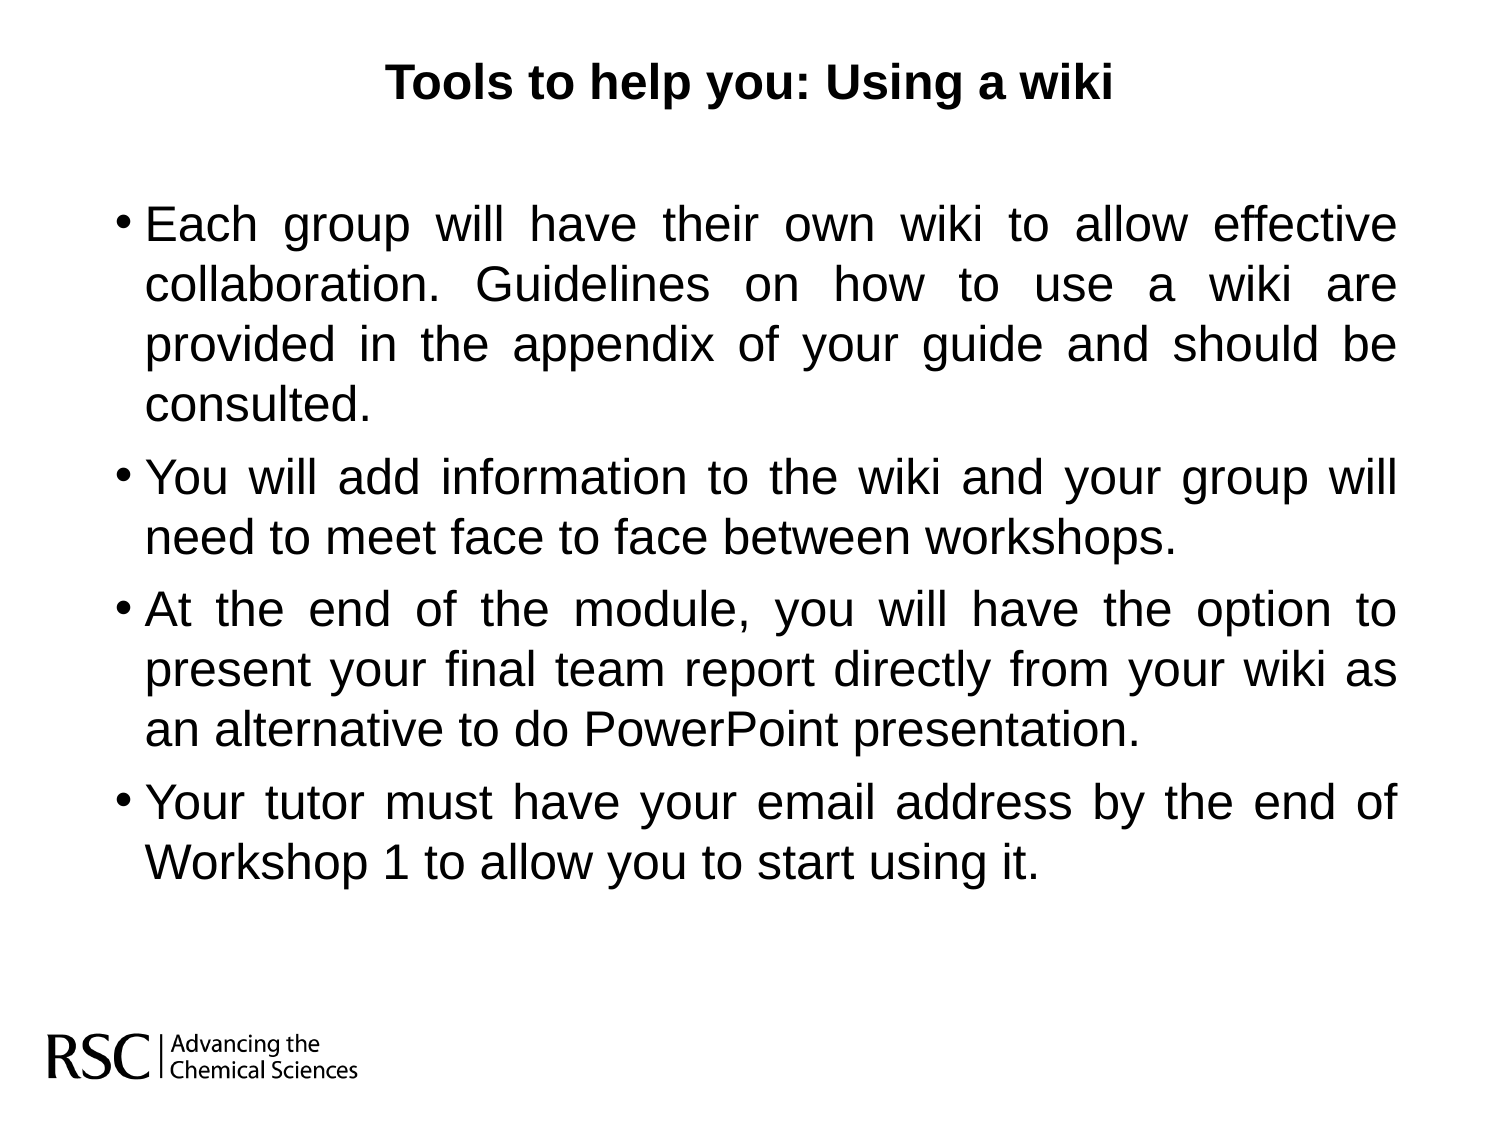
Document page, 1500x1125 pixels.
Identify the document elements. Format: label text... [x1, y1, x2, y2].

text_box Each group will have their own wiki to allow effective collaboration. Guidelines on how to use a wiki are provided in the appendix of your guide and should be consulted. You will add information to the wiki and your group will need to meet face to face between workshops. At the end of the module, you will have the option to present your final team report directly from your wiki as an alternative to do PowerPoint presentation. Your tutor must have your email address by the end of Workshop 1 to allow you to start using it. [100, 184, 1414, 897]
text_box Tools to help you: Using a wiki [117, 42, 1383, 118]
